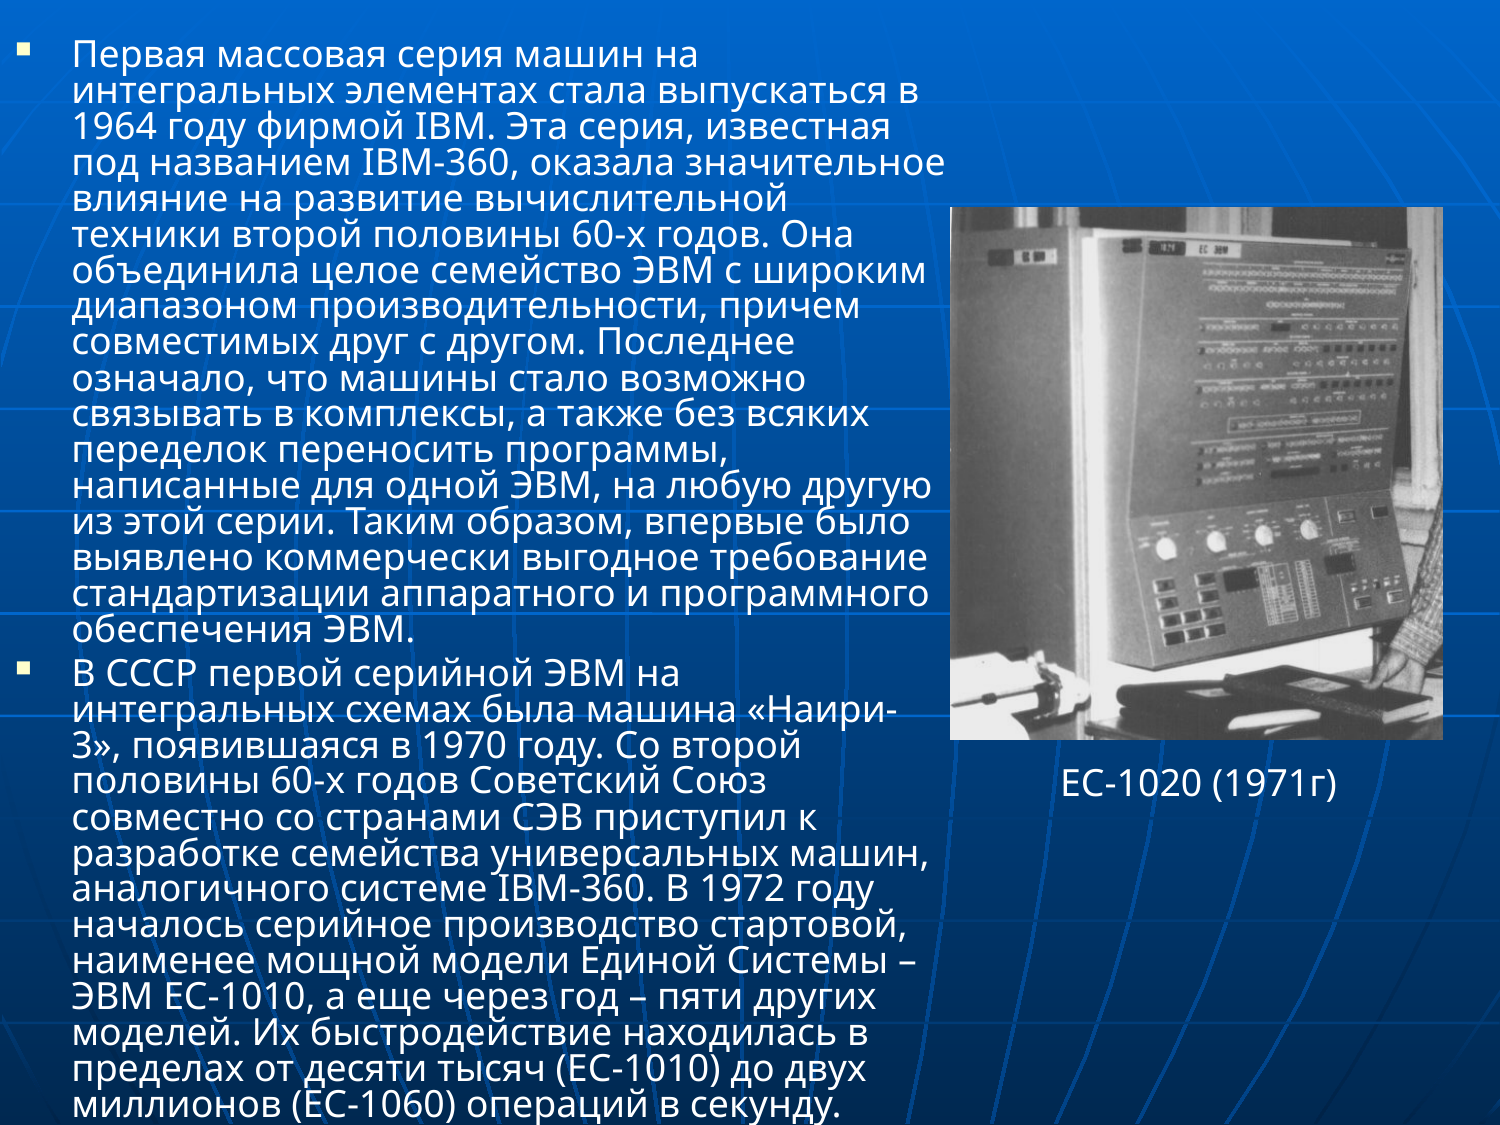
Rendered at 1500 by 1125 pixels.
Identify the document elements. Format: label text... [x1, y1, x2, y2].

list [950, 207, 1443, 740]
text_box ЕС-1020 (1971г) [974, 751, 1424, 812]
list Первая массовая серия машин на интегральных элементах стала выпускаться в 1964 году фирмой IBM. Эта серия, известная под названием IBM-360, оказала значительное влияние на развитие вычислительной техники второй половины 60-х годов. Она объединила целое семейство ЭВМ с широким диапазоном производительности, причем совместимых друг с другом. Последнее означало, что машины стало возможно связывать в комплексы, а также без всяких переделок переносить программы, написанные для одной ЭВМ, на любую другую из этой серии. Таким образом, впервые было выявлено коммерчески выгодное требование стандартизации аппаратного и программного обеспечения ЭВМ. В СССР первой серийной ЭВМ на интегральных схемах была машина «Наири-3», появившаяся в 1970 году. Со второй половины 60-х годов Советский Союз совместно со странами СЭВ приступил к разработке семейства универсальных машин, аналогичного системе IBM-360. В 1972 году началось серийное производство стартовой, наименее мощной модели Единой Системы – ЭВМ ЕС-1010, а еще через год – пяти других моделей. Их быстродействие находилась в пределах от десяти тысяч (ЕС-1010) до двух миллионов (ЕС-1060) операций в секунду. [0, 30, 963, 1095]
